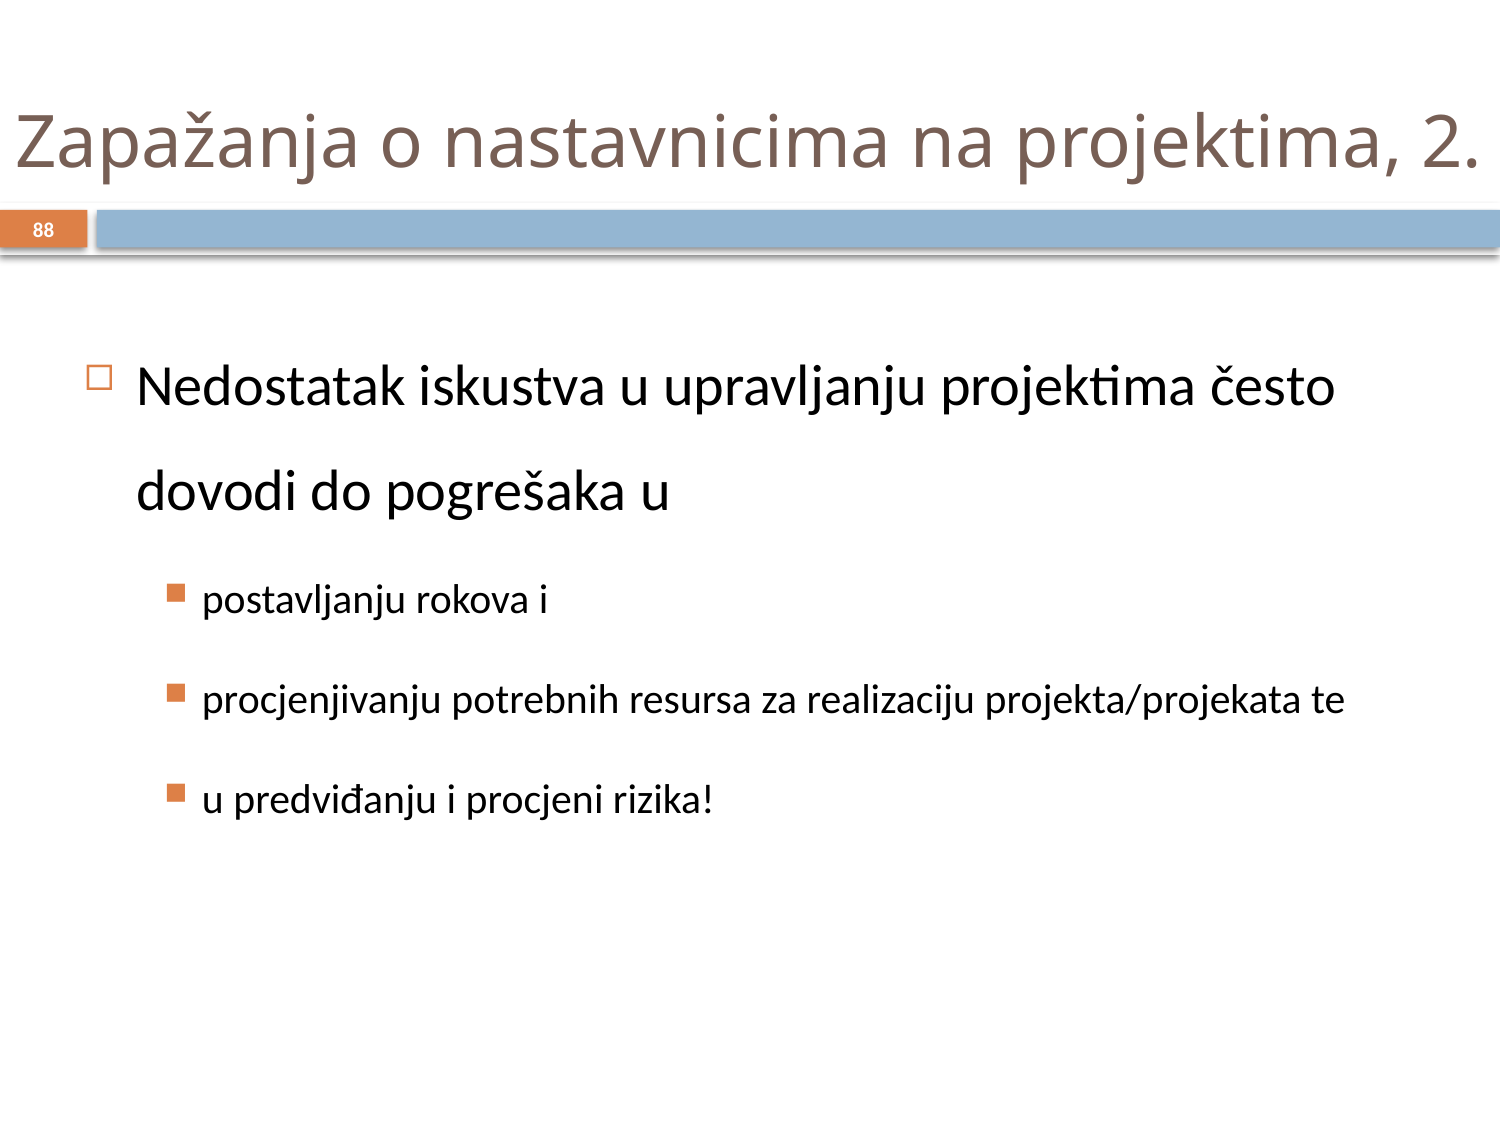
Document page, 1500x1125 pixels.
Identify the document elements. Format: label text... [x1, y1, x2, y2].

list Nedostatak iskustva u upravljanju projektima često dovodi do pogrešaka u postavljanju rokova i procjenjivanju potrebnih resursa za realizaciju projekta/projekata te u predviđanju i procjeni rizika! [62, 304, 1500, 1074]
title Zapažanja o nastavnicima na projektima, 2. [0, 44, 1500, 233]
slide_number 88 [0, 208, 88, 249]
